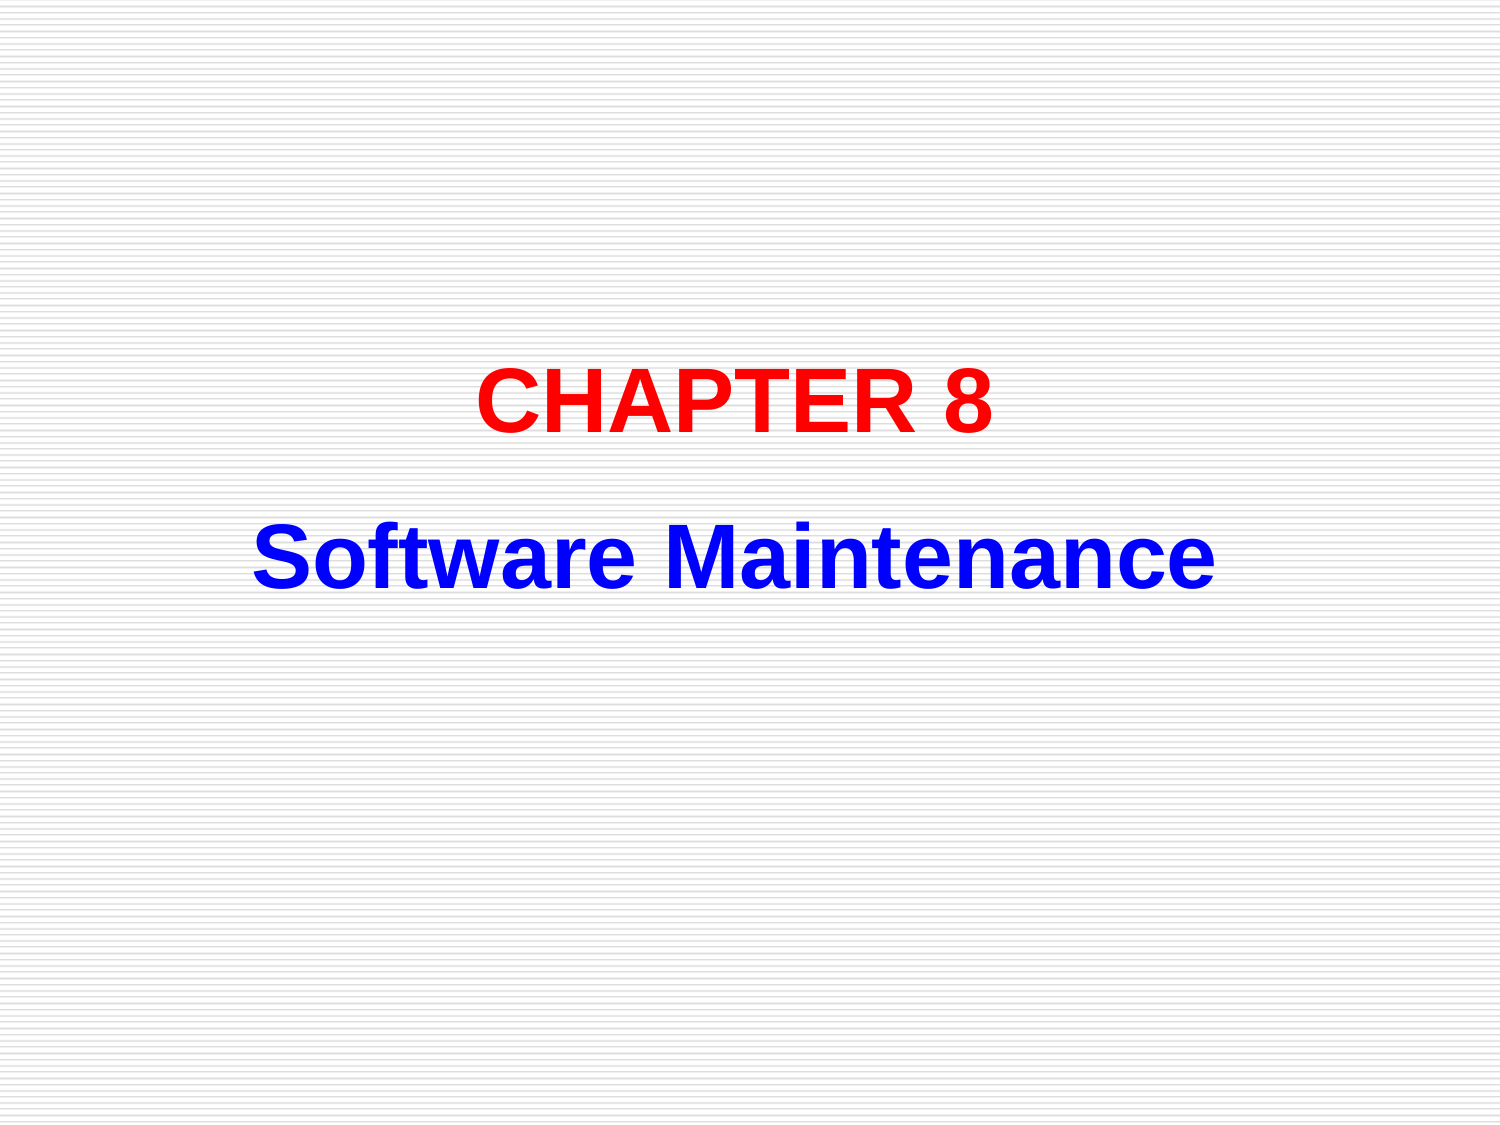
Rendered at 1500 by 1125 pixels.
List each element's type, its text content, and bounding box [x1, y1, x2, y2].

picture [0, 0, 1500, 1125]
text_box CHAPTER 8 Software Maintenance [0, 207, 1471, 615]
